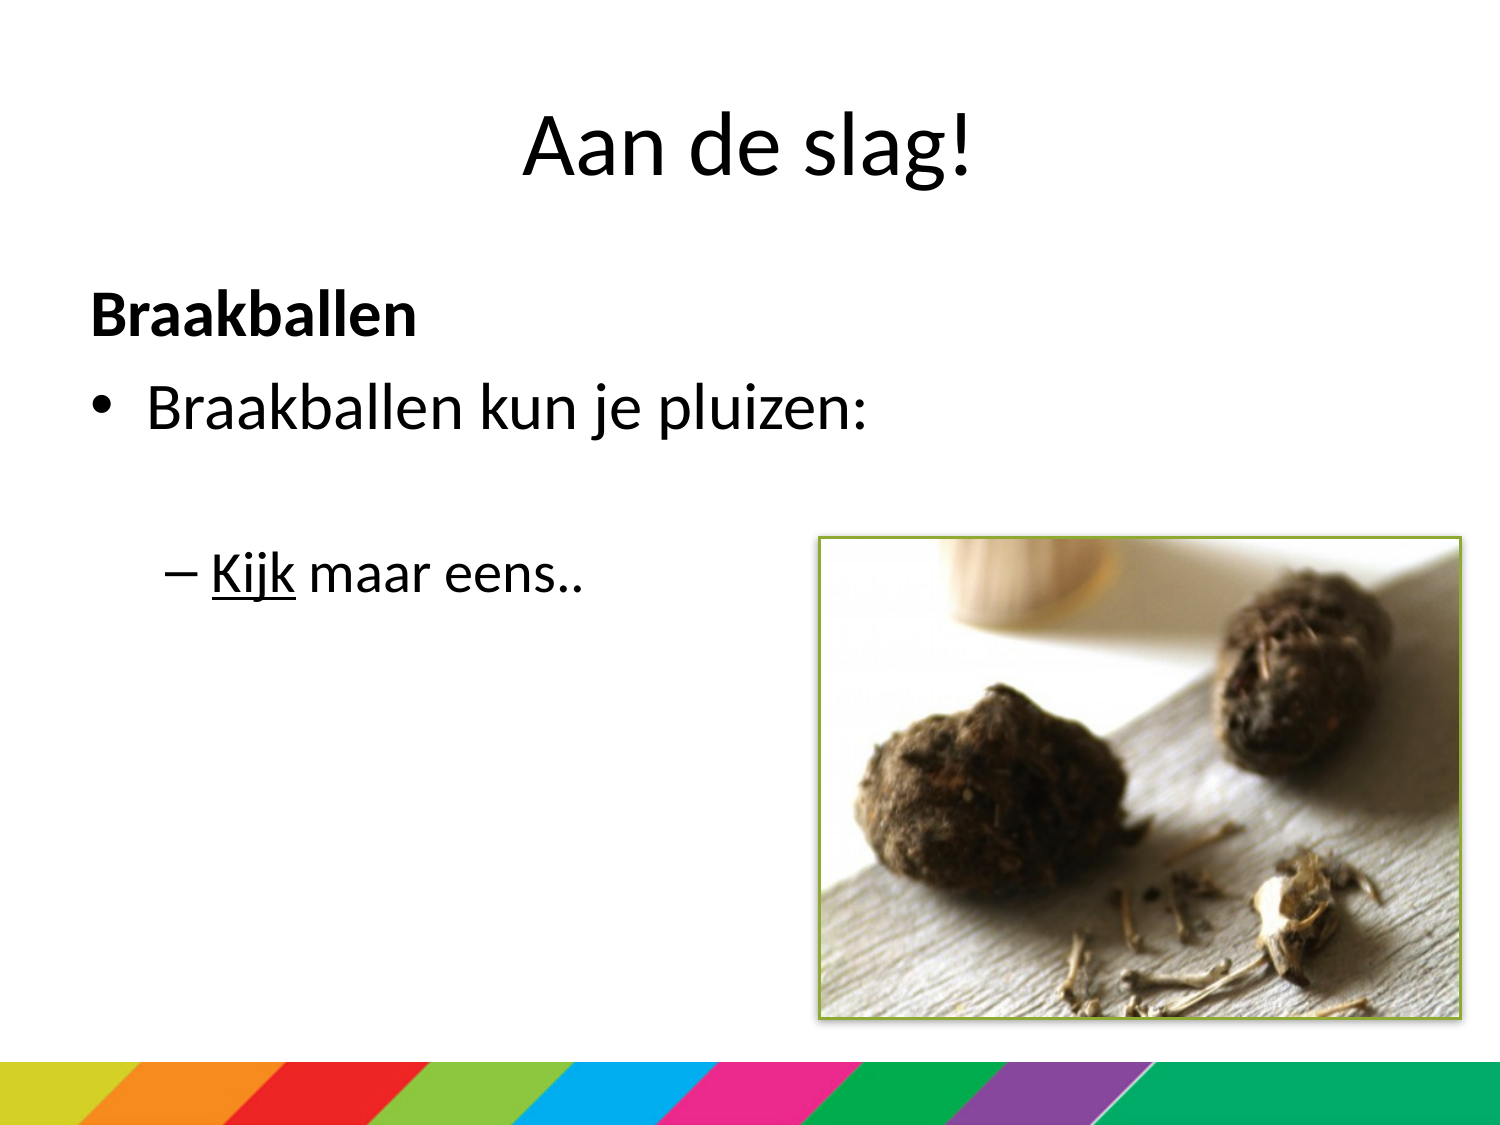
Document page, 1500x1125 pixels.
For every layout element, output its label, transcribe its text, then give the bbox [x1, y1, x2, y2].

picture [0, 1062, 574, 1125]
list Braakballen Braakballen kun je pluizen: Kijk maar eens.. [75, 262, 1425, 1005]
picture [820, 538, 1459, 1017]
picture [656, 1062, 1500, 1125]
title Aan de slag! [75, 45, 1425, 233]
